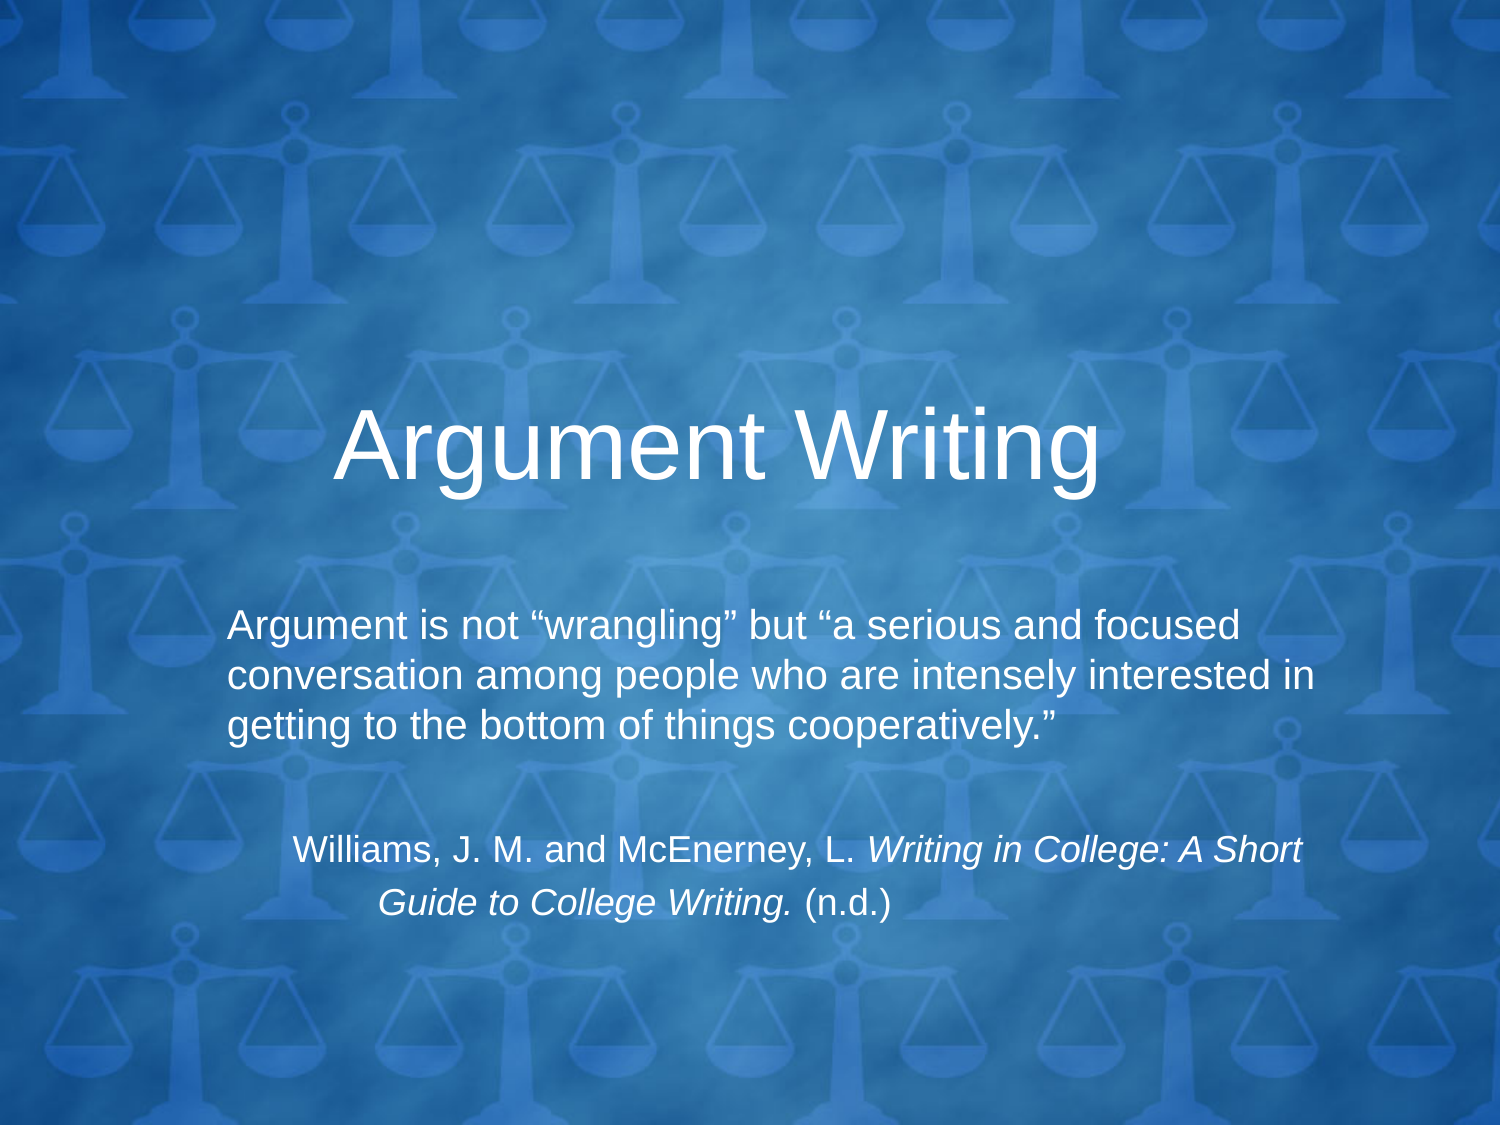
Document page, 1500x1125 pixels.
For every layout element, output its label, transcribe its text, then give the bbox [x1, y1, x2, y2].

subtitle Argument is not “wrangling” but “a serious and focused conversation among people who are intensely interested in getting to the bottom of things cooperatively.” Williams, J. M. and McEnerney, L. Writing in College: A Short Guide to College Writing. (n.d.) [211, 589, 1434, 1056]
picture [0, 0, 1500, 1125]
title Argument Writing [318, 349, 1231, 508]
